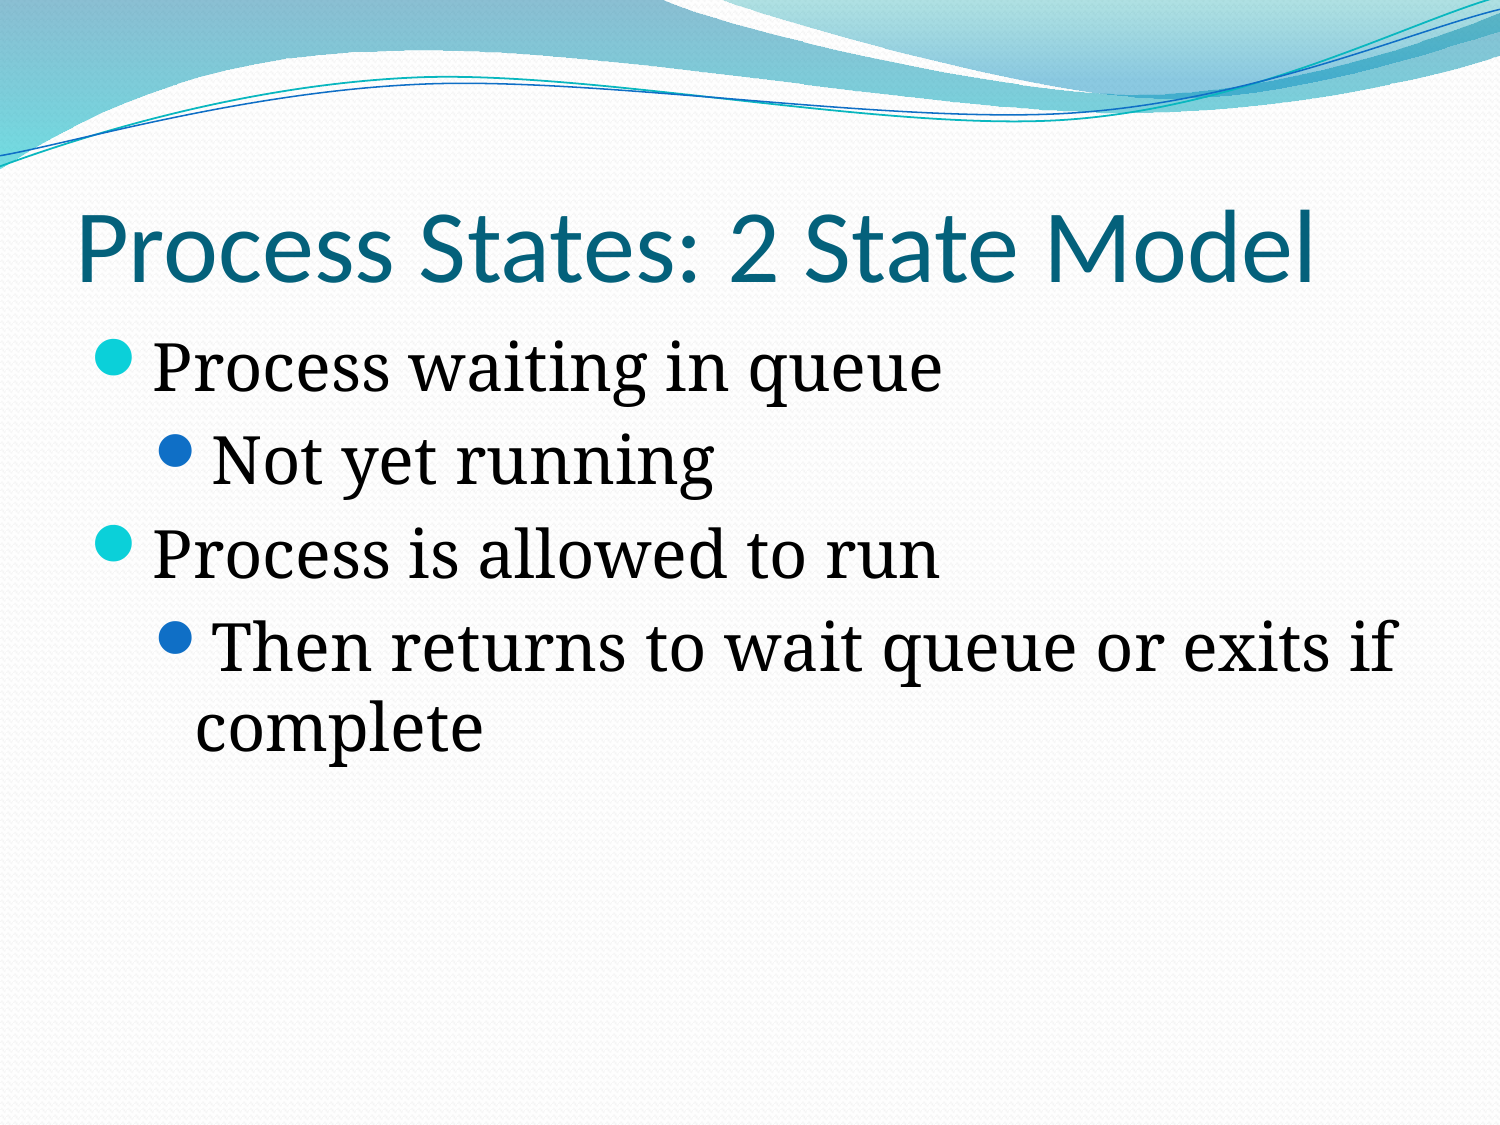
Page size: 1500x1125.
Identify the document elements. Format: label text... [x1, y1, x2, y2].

list Process waiting in queue Not yet running Process is allowed to run Then returns to wait queue or exits if complete [75, 317, 1425, 1038]
title Process States: 2 State Model [75, 115, 1425, 303]
